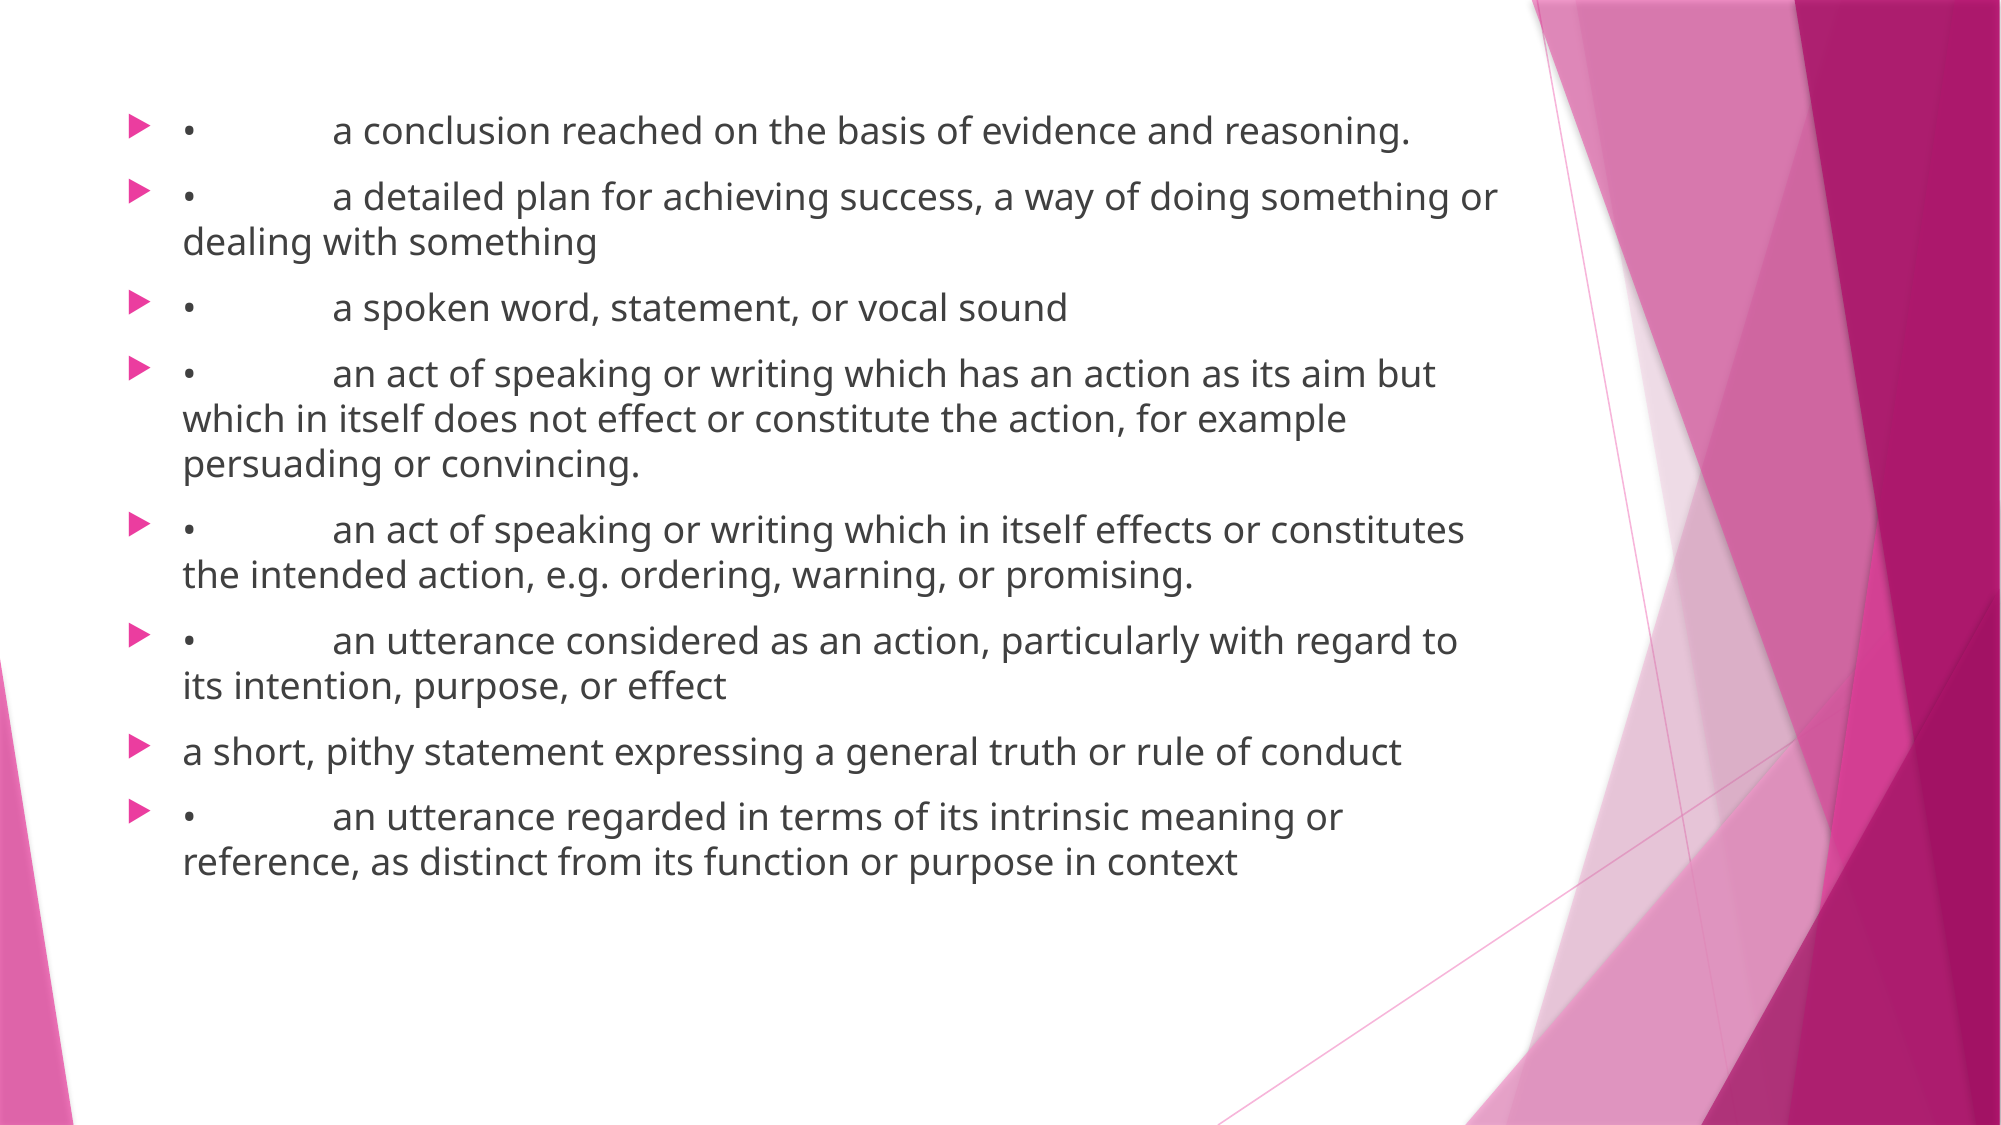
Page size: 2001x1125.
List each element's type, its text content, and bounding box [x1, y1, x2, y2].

list • a conclusion reached on the basis of evidence and reasoning. • a detailed plan for achieving success, a way of doing something or dealing with something • a spoken word, statement, or vocal sound • an act of speaking or writing which has an action as its aim but which in itself does not effect or constitute the action, for example persuading or convincing. • an act of speaking or writing which in itself effects or constitutes the intended action, e.g. ordering, warning, or promising. • an utterance considered as an action, particularly with regard to its intention, purpose, or effect a short, pithy statement expressing a general truth or rule of conduct • an utterance regarded in terms of its intrinsic meaning or reference, as distinct from its function or purpose in context [111, 99, 1522, 991]
